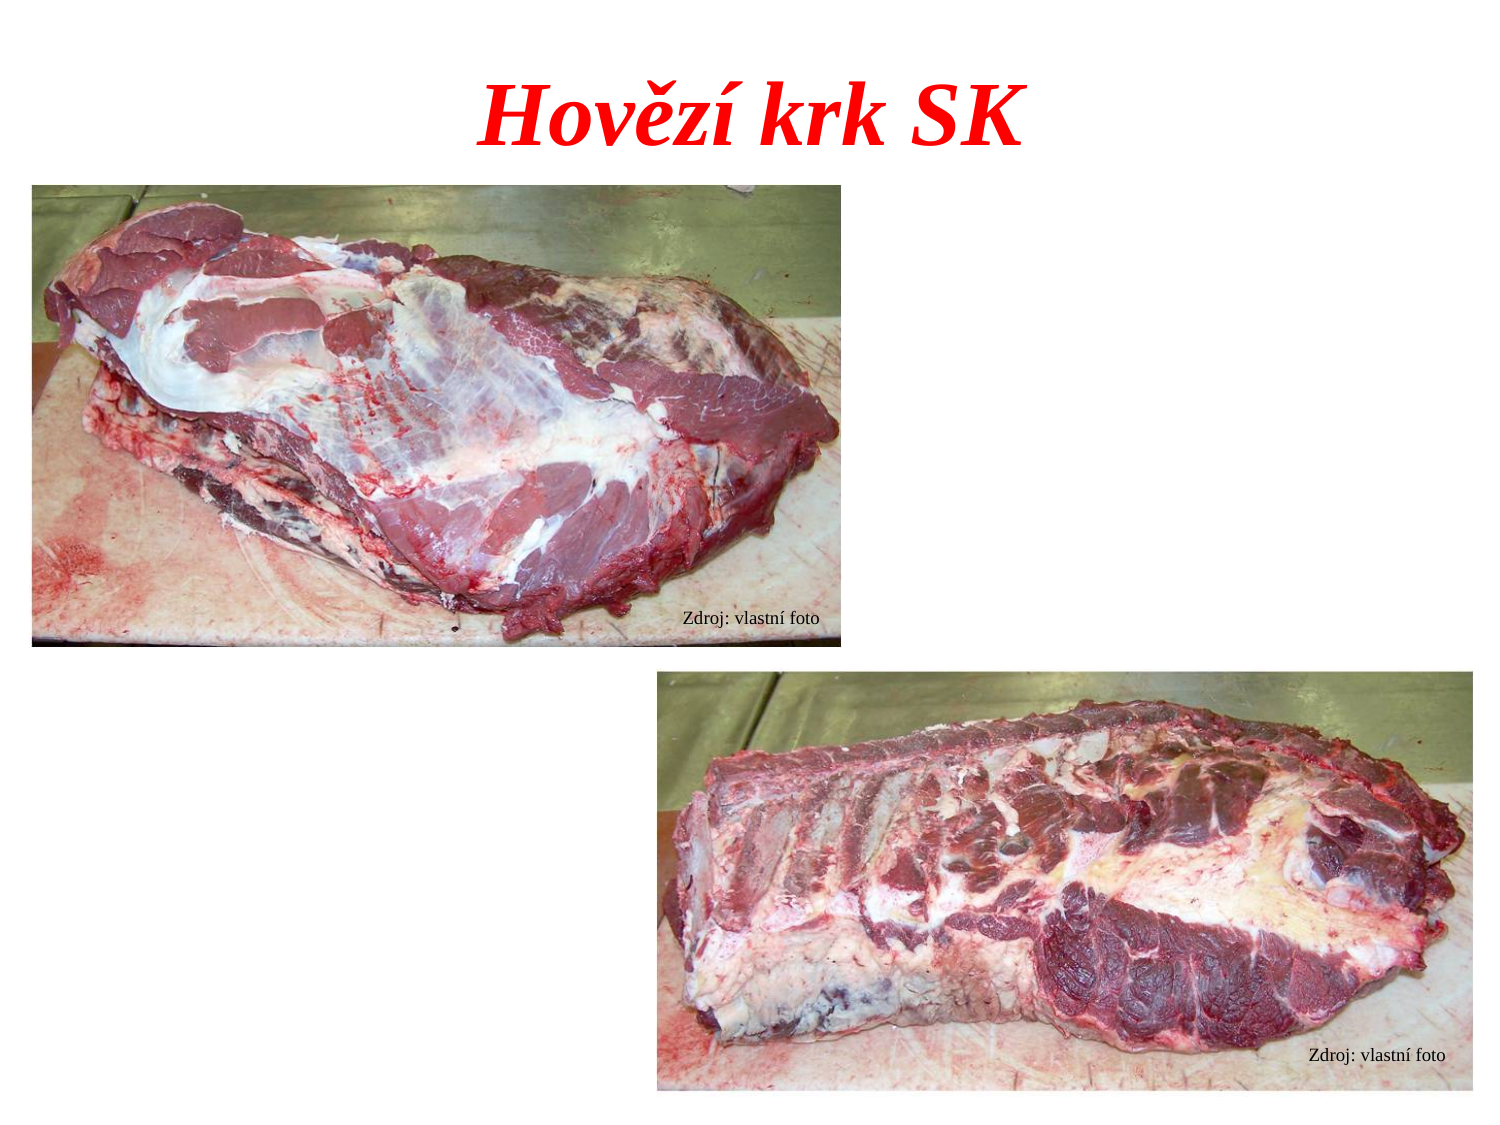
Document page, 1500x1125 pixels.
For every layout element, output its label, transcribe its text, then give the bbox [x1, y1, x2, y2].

title Hovězí krk SK [75, 45, 1425, 173]
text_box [29, 184, 1474, 1097]
